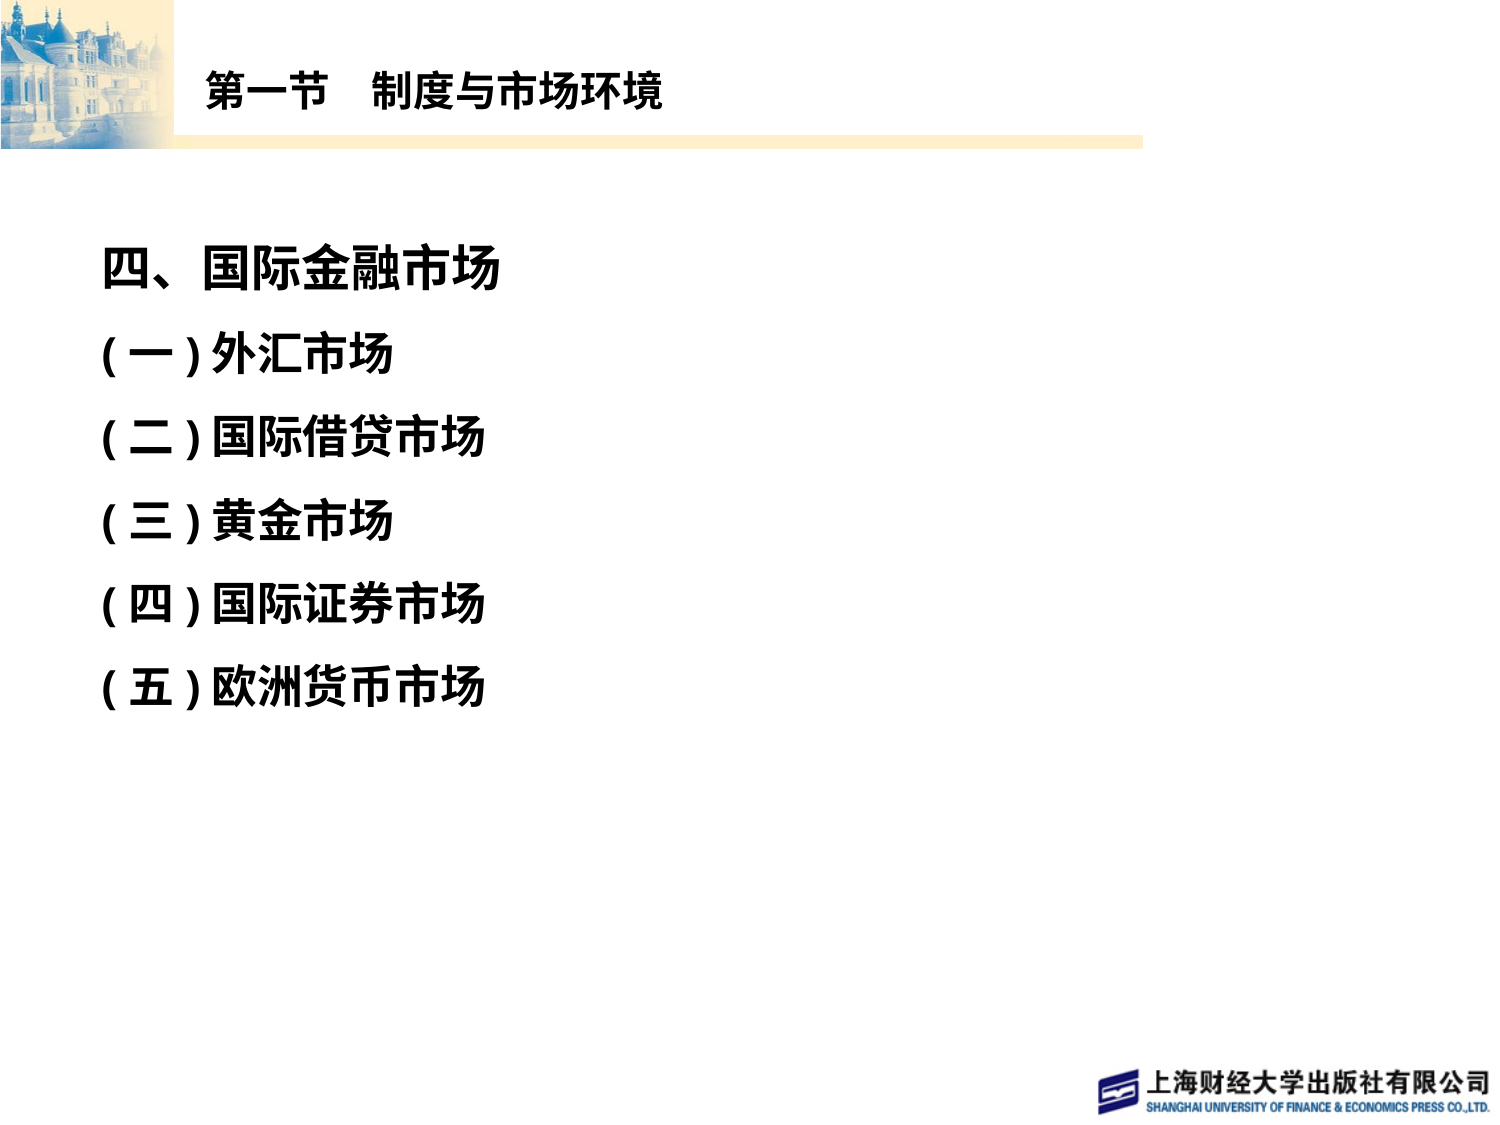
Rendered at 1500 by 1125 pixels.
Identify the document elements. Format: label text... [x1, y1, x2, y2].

picture [0, 0, 1143, 149]
picture [1097, 1065, 1494, 1120]
list 四、国际金融市场 (一)外汇市场 (二)国际借贷市场 (三)黄金市场 (四)国际证券市场 (五)欧洲货币市场 [86, 207, 1425, 1071]
title 第一节 制度与市场环境 [189, 36, 1262, 143]
